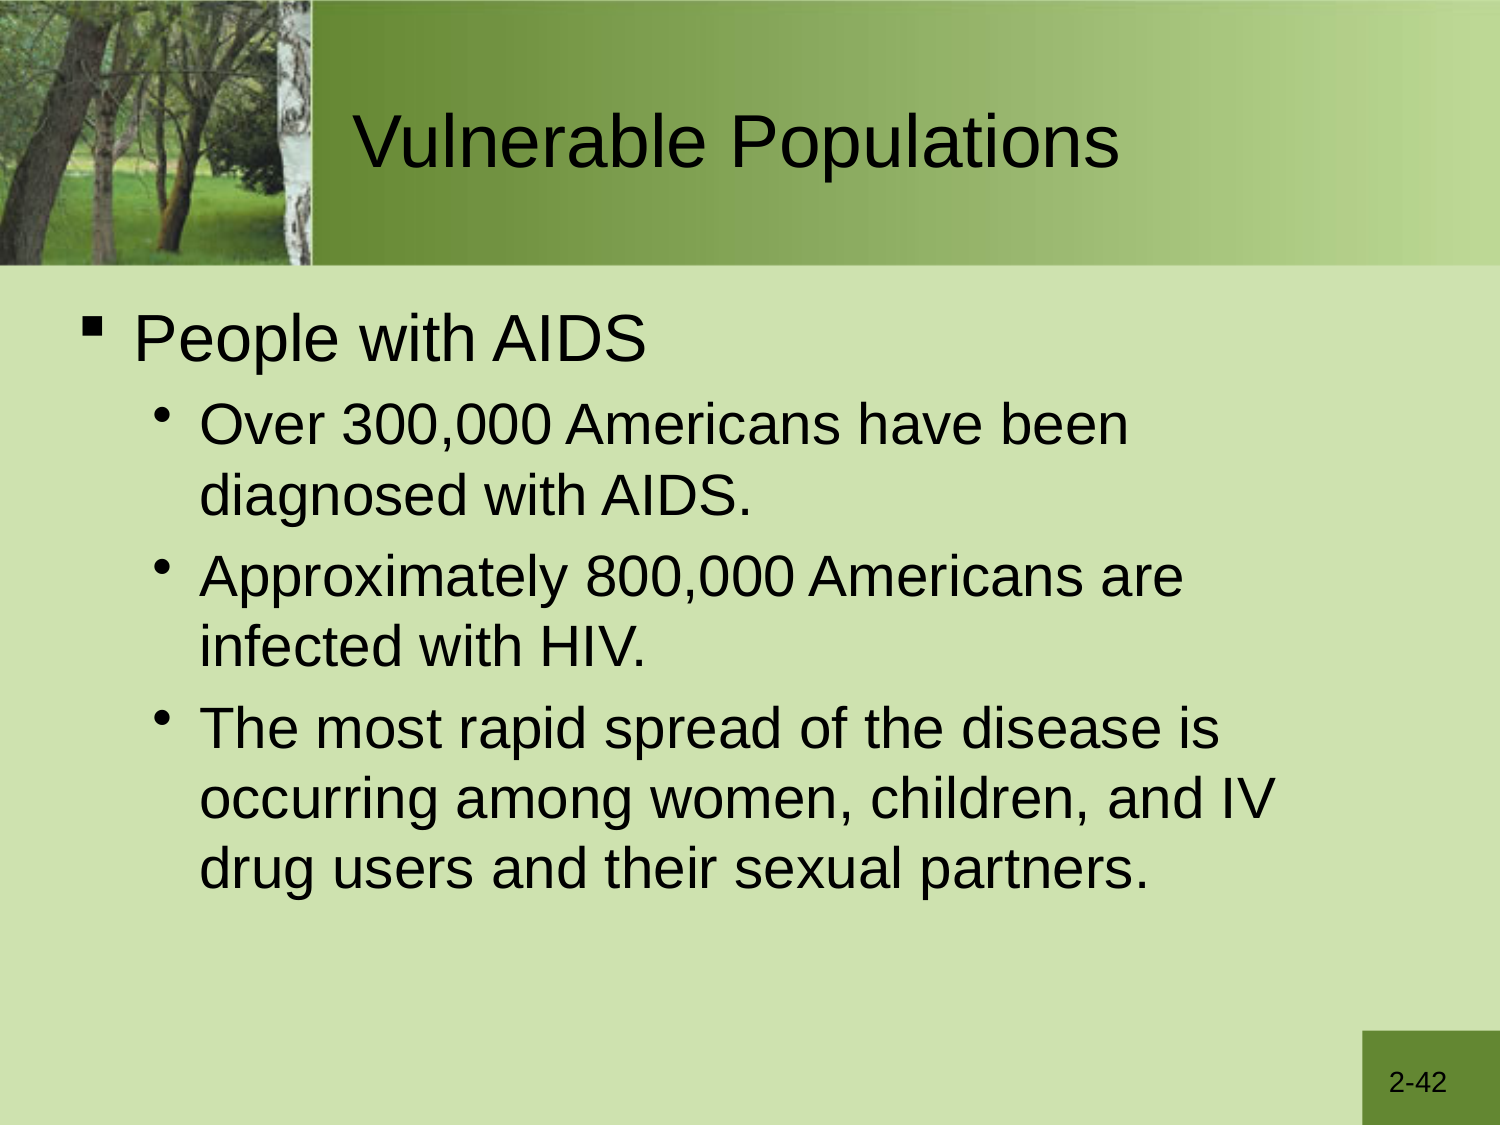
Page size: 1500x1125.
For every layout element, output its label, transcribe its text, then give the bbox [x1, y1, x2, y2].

picture [0, 0, 1500, 1125]
list People with AIDS Over 300,000 Americans have been diagnosed with AIDS. Approximately 800,000 Americans are infected with HIV. The most rapid spread of the disease is occurring among women, children, and IV drug users and their sexual partners. [62, 287, 1375, 1000]
slide_number 2-42 [1149, 1031, 1463, 1107]
title Vulnerable Populations [337, 24, 1438, 250]
